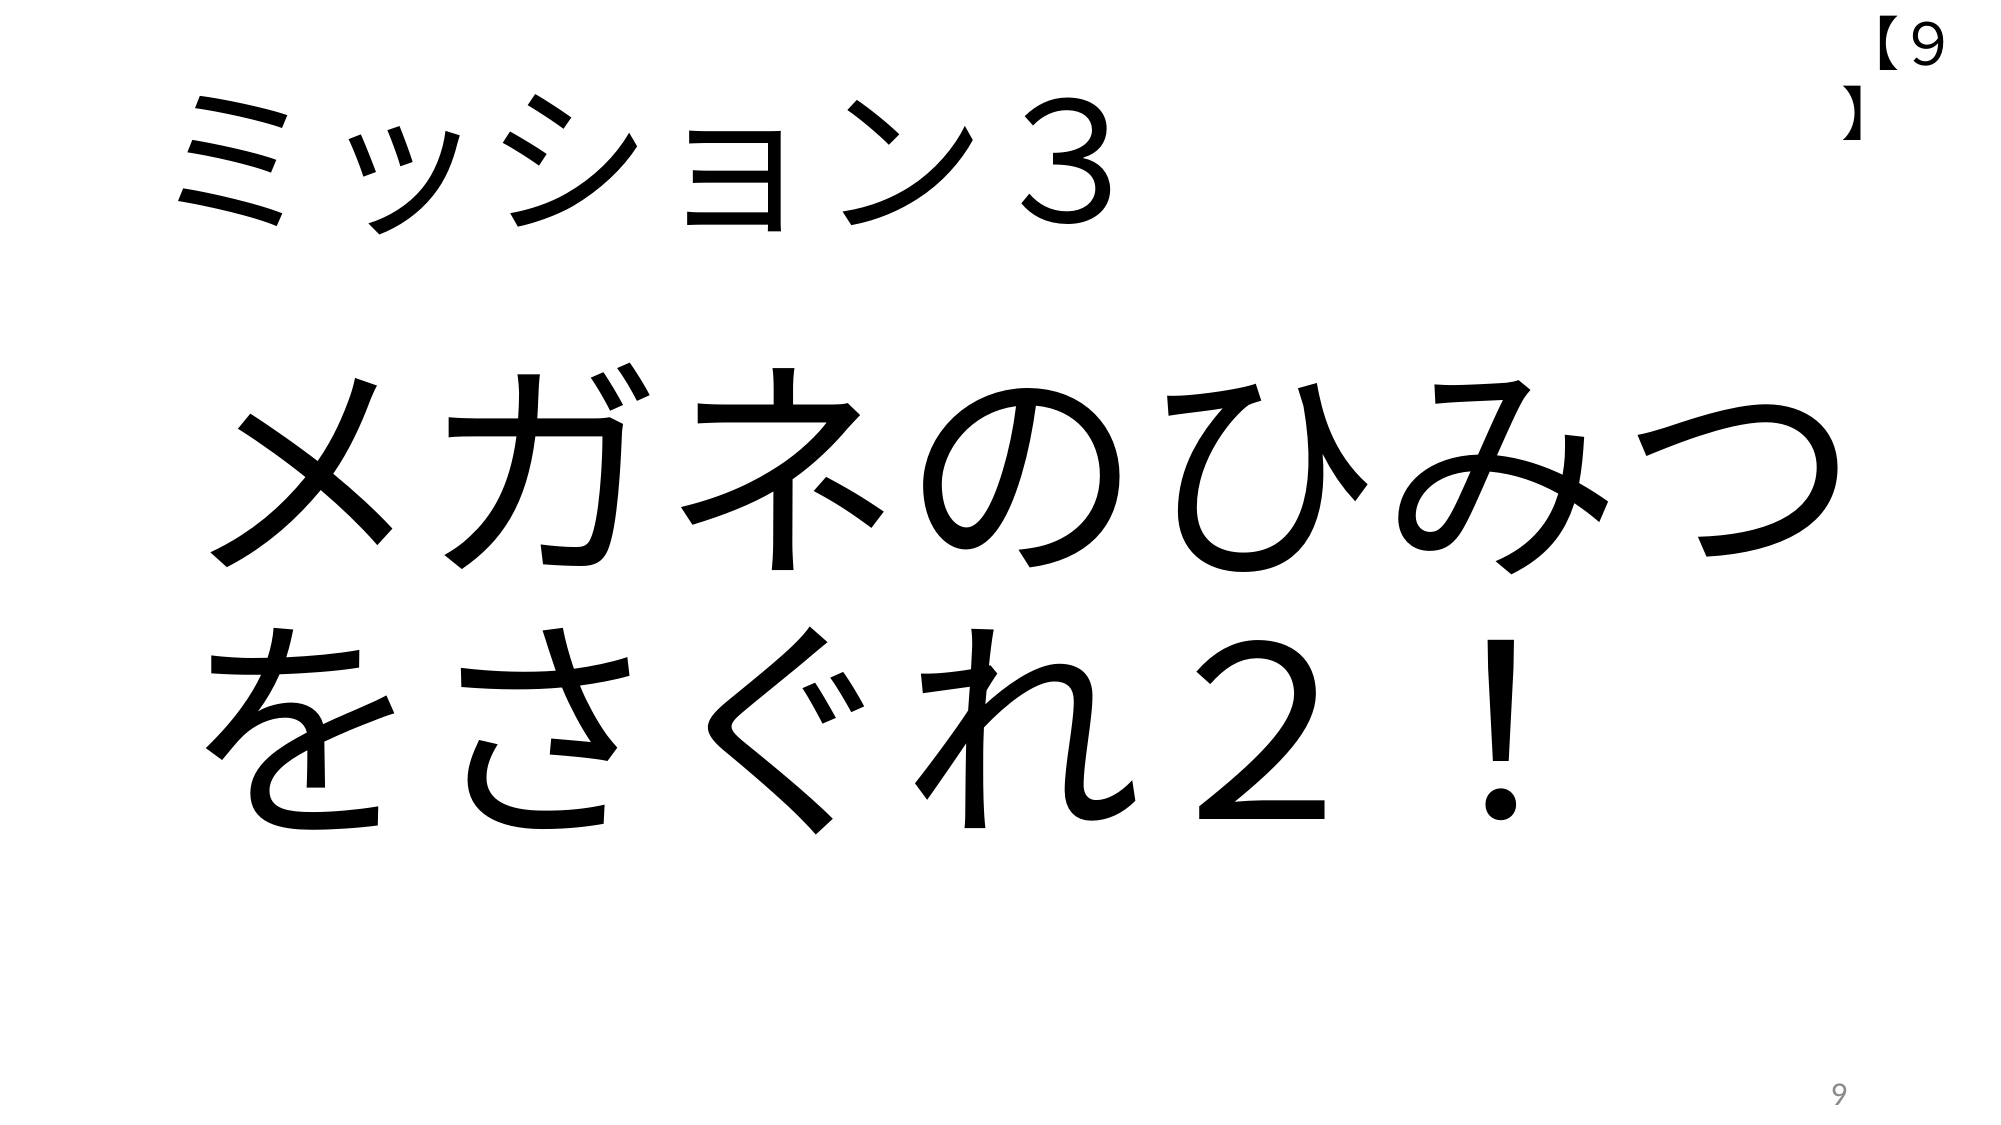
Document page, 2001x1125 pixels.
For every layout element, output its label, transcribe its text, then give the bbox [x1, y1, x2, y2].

title ミッション３ [137, 59, 1863, 278]
text_box メガネのひみつをさぐれ２！ [168, 503, 1894, 721]
slide_number 9 [1412, 1061, 1863, 1122]
text_box 【９】 [1827, 0, 1998, 155]
